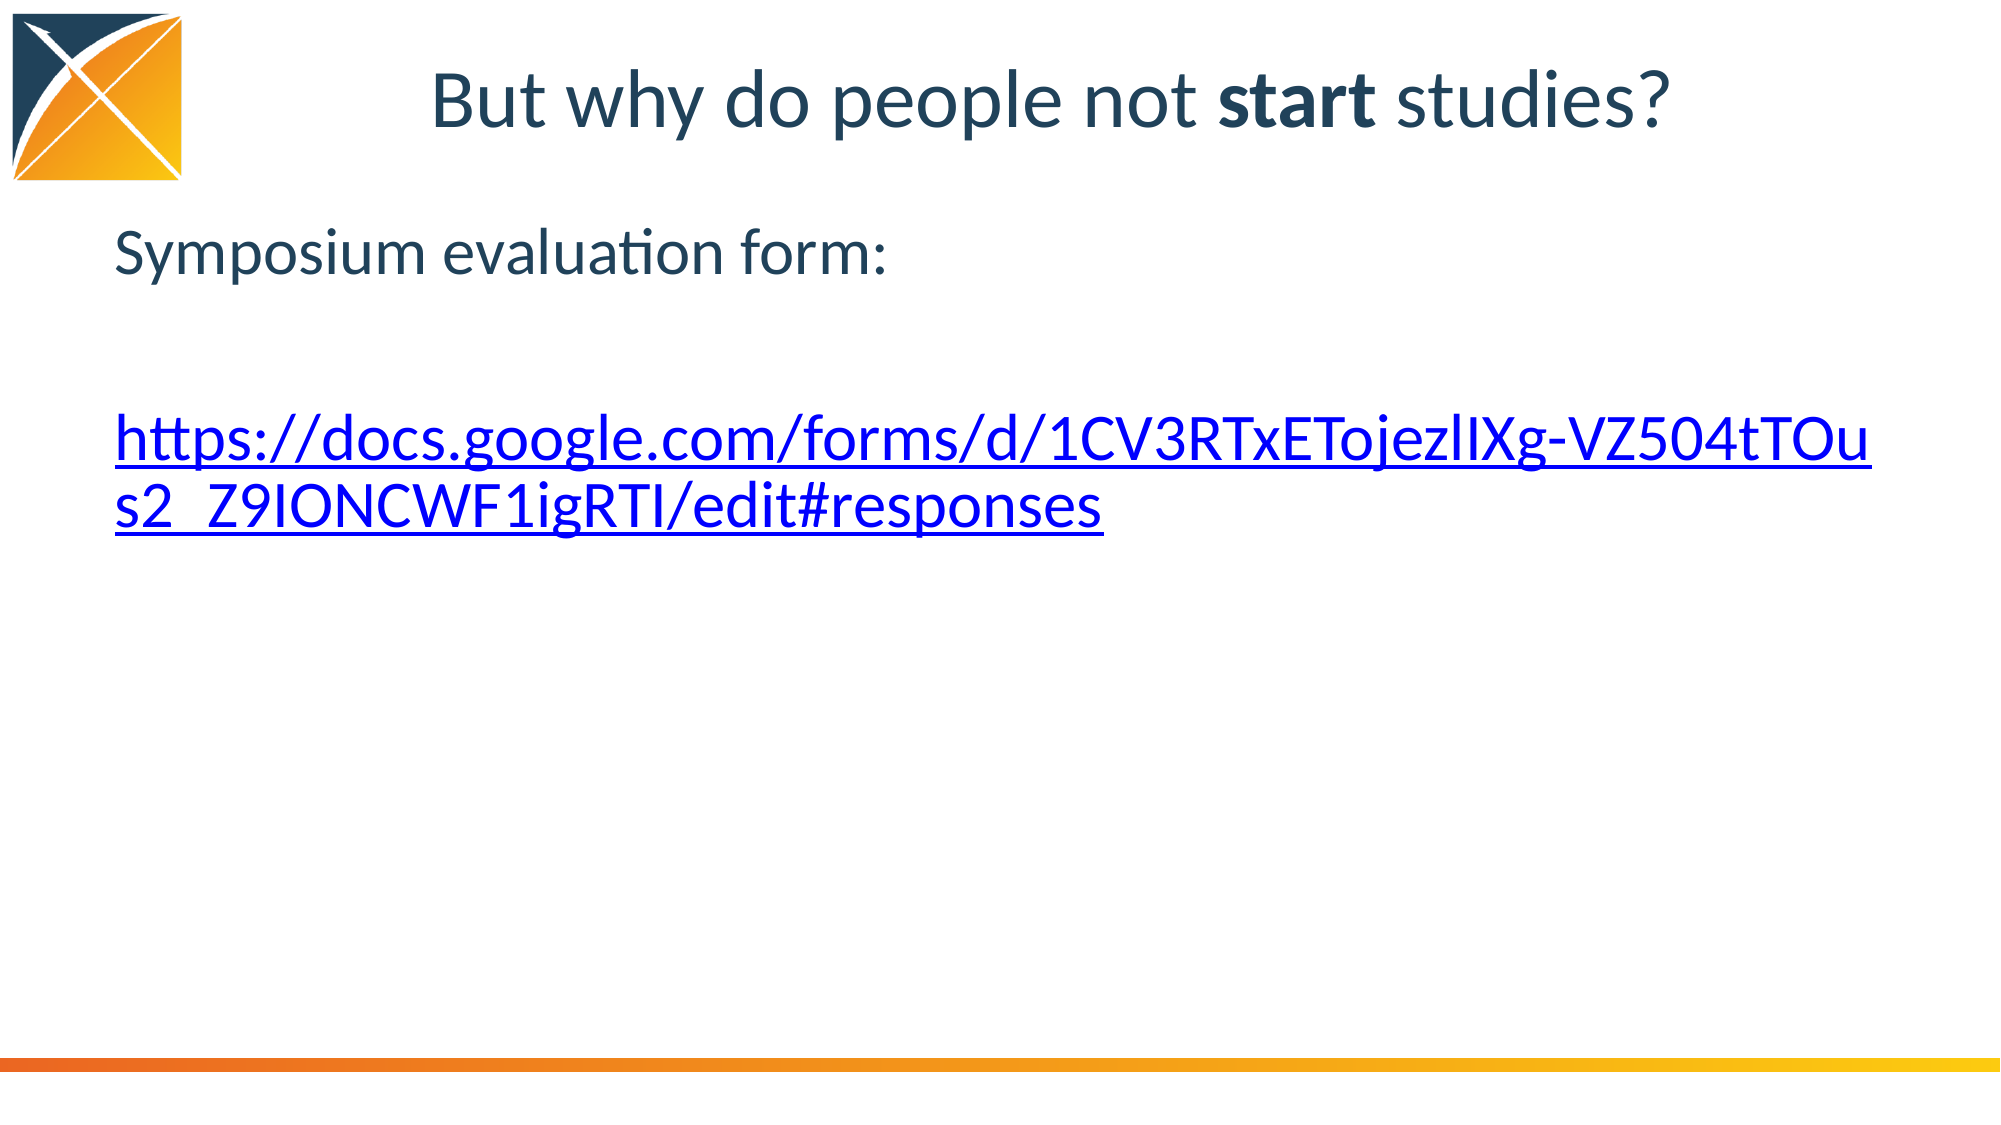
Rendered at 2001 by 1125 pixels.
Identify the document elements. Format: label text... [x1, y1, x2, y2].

title But why do people not start studies? [205, 24, 1900, 163]
picture [0, 0, 206, 200]
list Symposium evaluation form: https://docs.google.com/forms/d/1CV3RTxETojezlIXg-VZ504tTOus2_Z9IONCWF1igRTI/edit#responses [99, 200, 1900, 1005]
